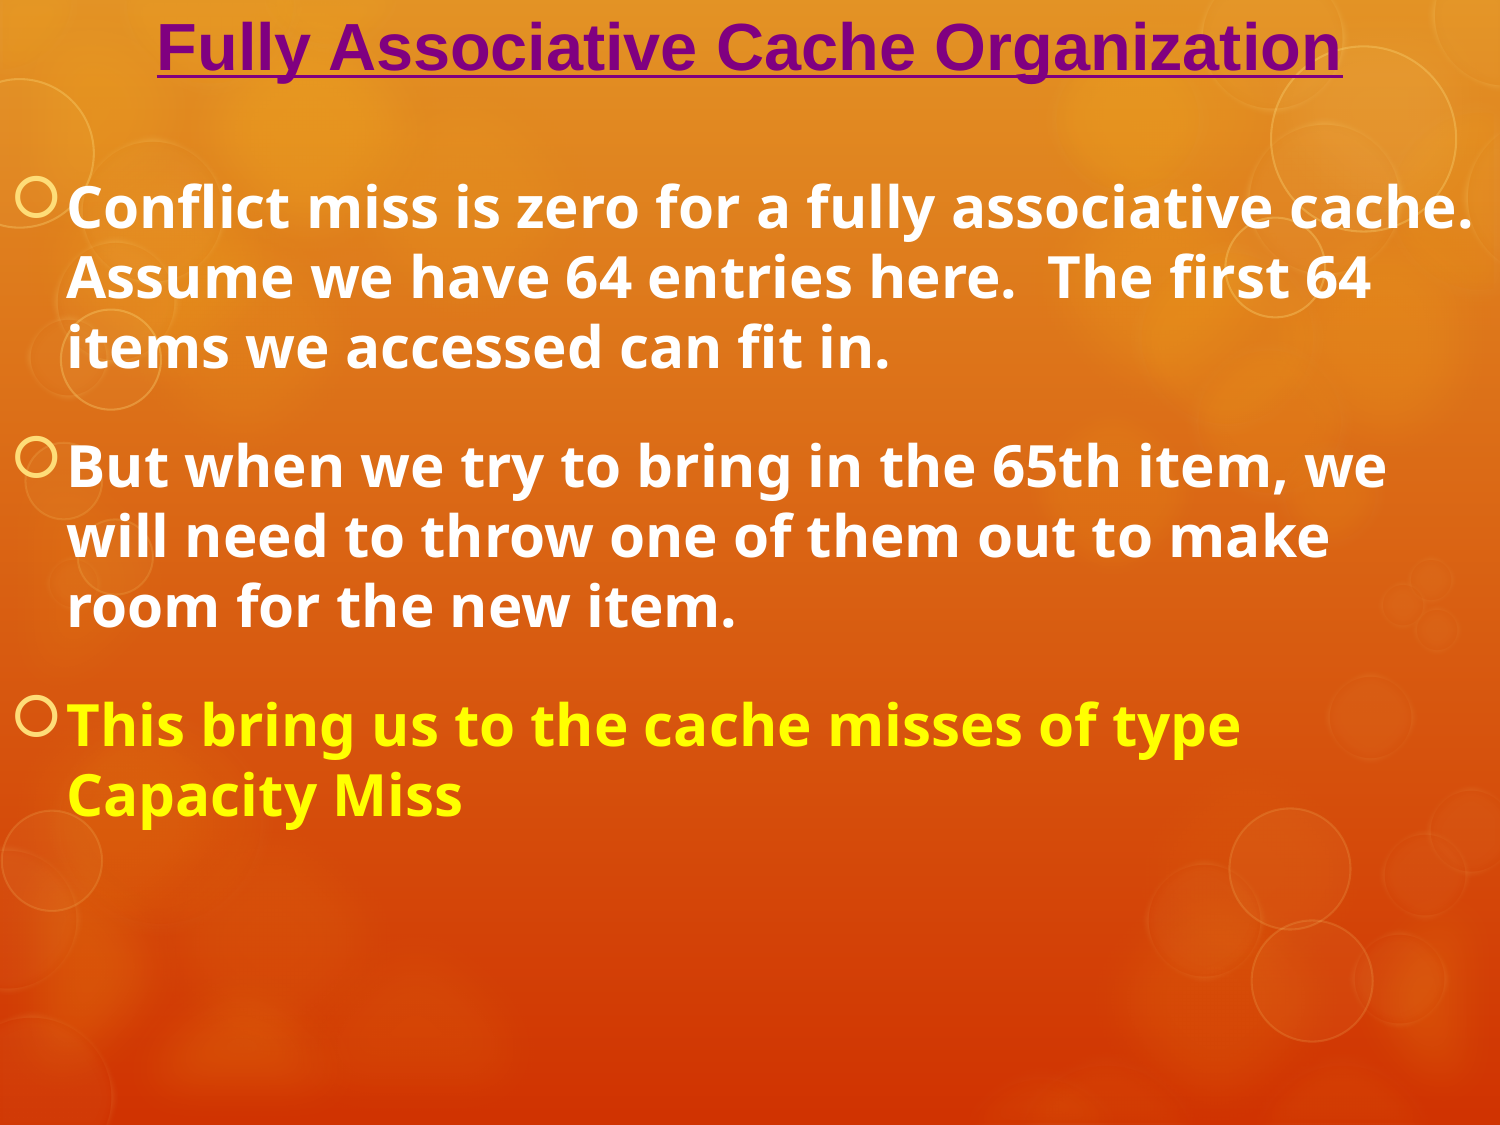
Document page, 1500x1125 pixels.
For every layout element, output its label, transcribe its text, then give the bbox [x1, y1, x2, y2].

list Conflict miss is zero for a fully associative cache. Assume we have 64 entries here. The first 64 items we accessed can fit in. But when we try to bring in the 65th item, we will need to throw one of them out to make room for the new item. This bring us to the cache misses of type Capacity Miss [0, 165, 1500, 833]
title Fully Associative Cache Organization [0, 0, 1500, 165]
